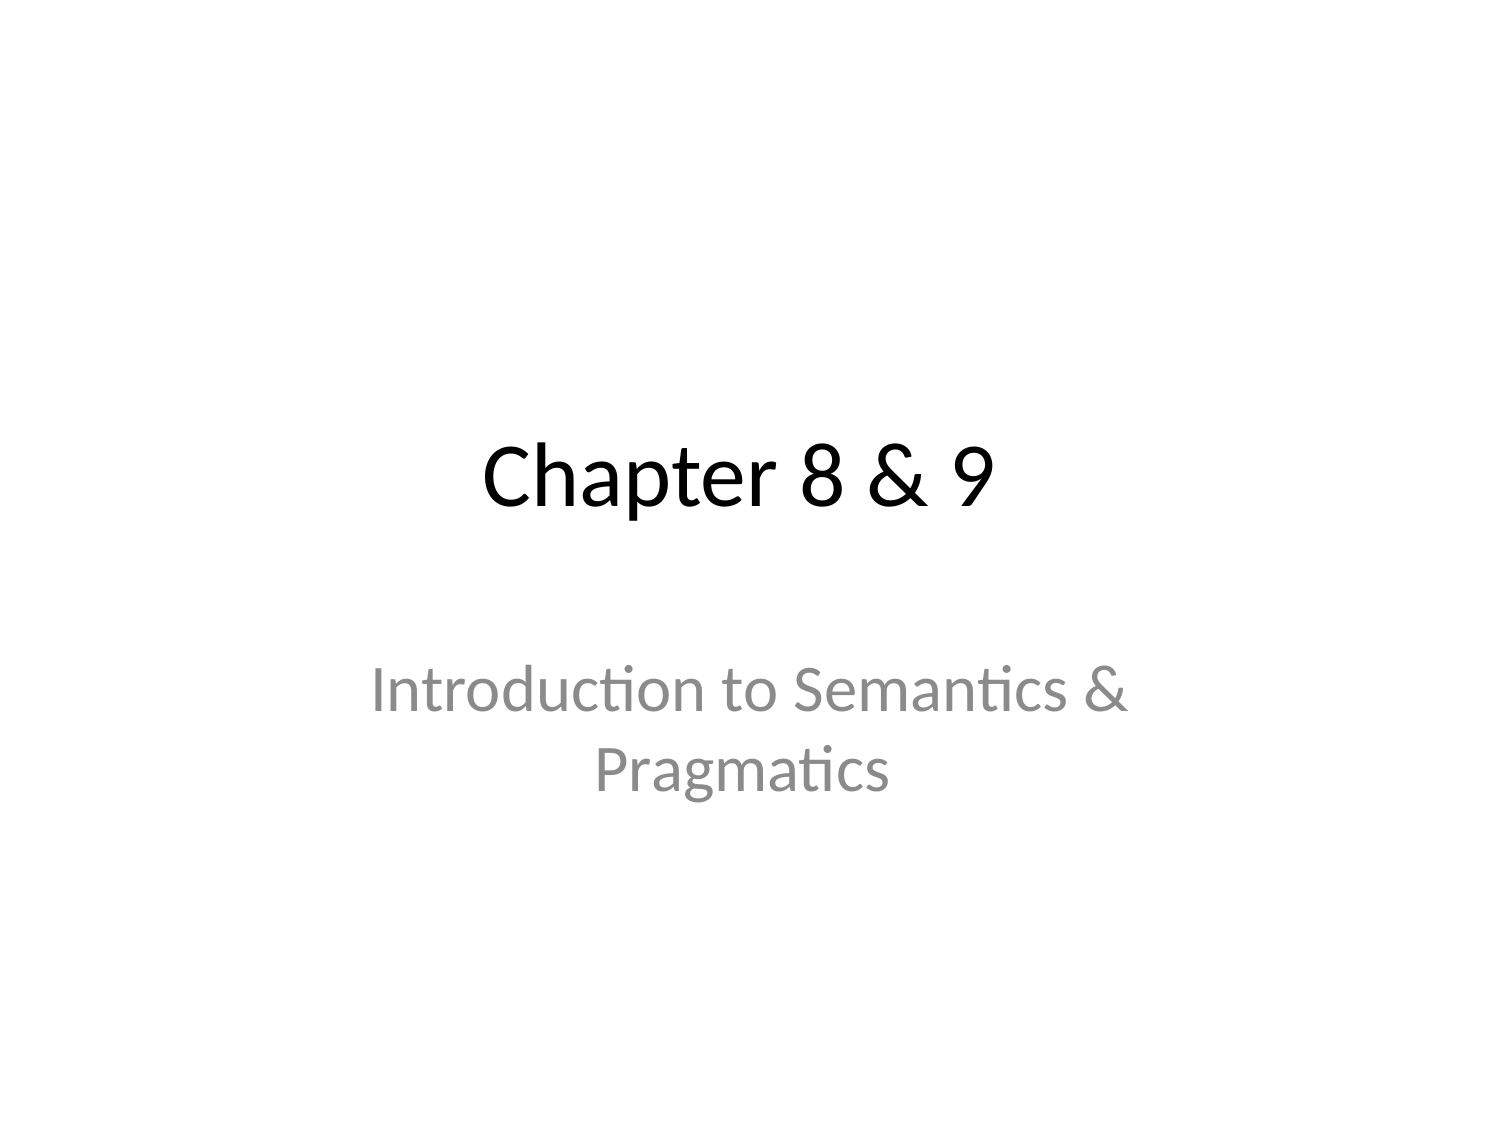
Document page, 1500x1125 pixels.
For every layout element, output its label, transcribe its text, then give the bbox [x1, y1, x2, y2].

title Chapter 8 & 9 [112, 349, 1388, 591]
subtitle Introduction to Semantics & Pragmatics [225, 637, 1275, 925]
